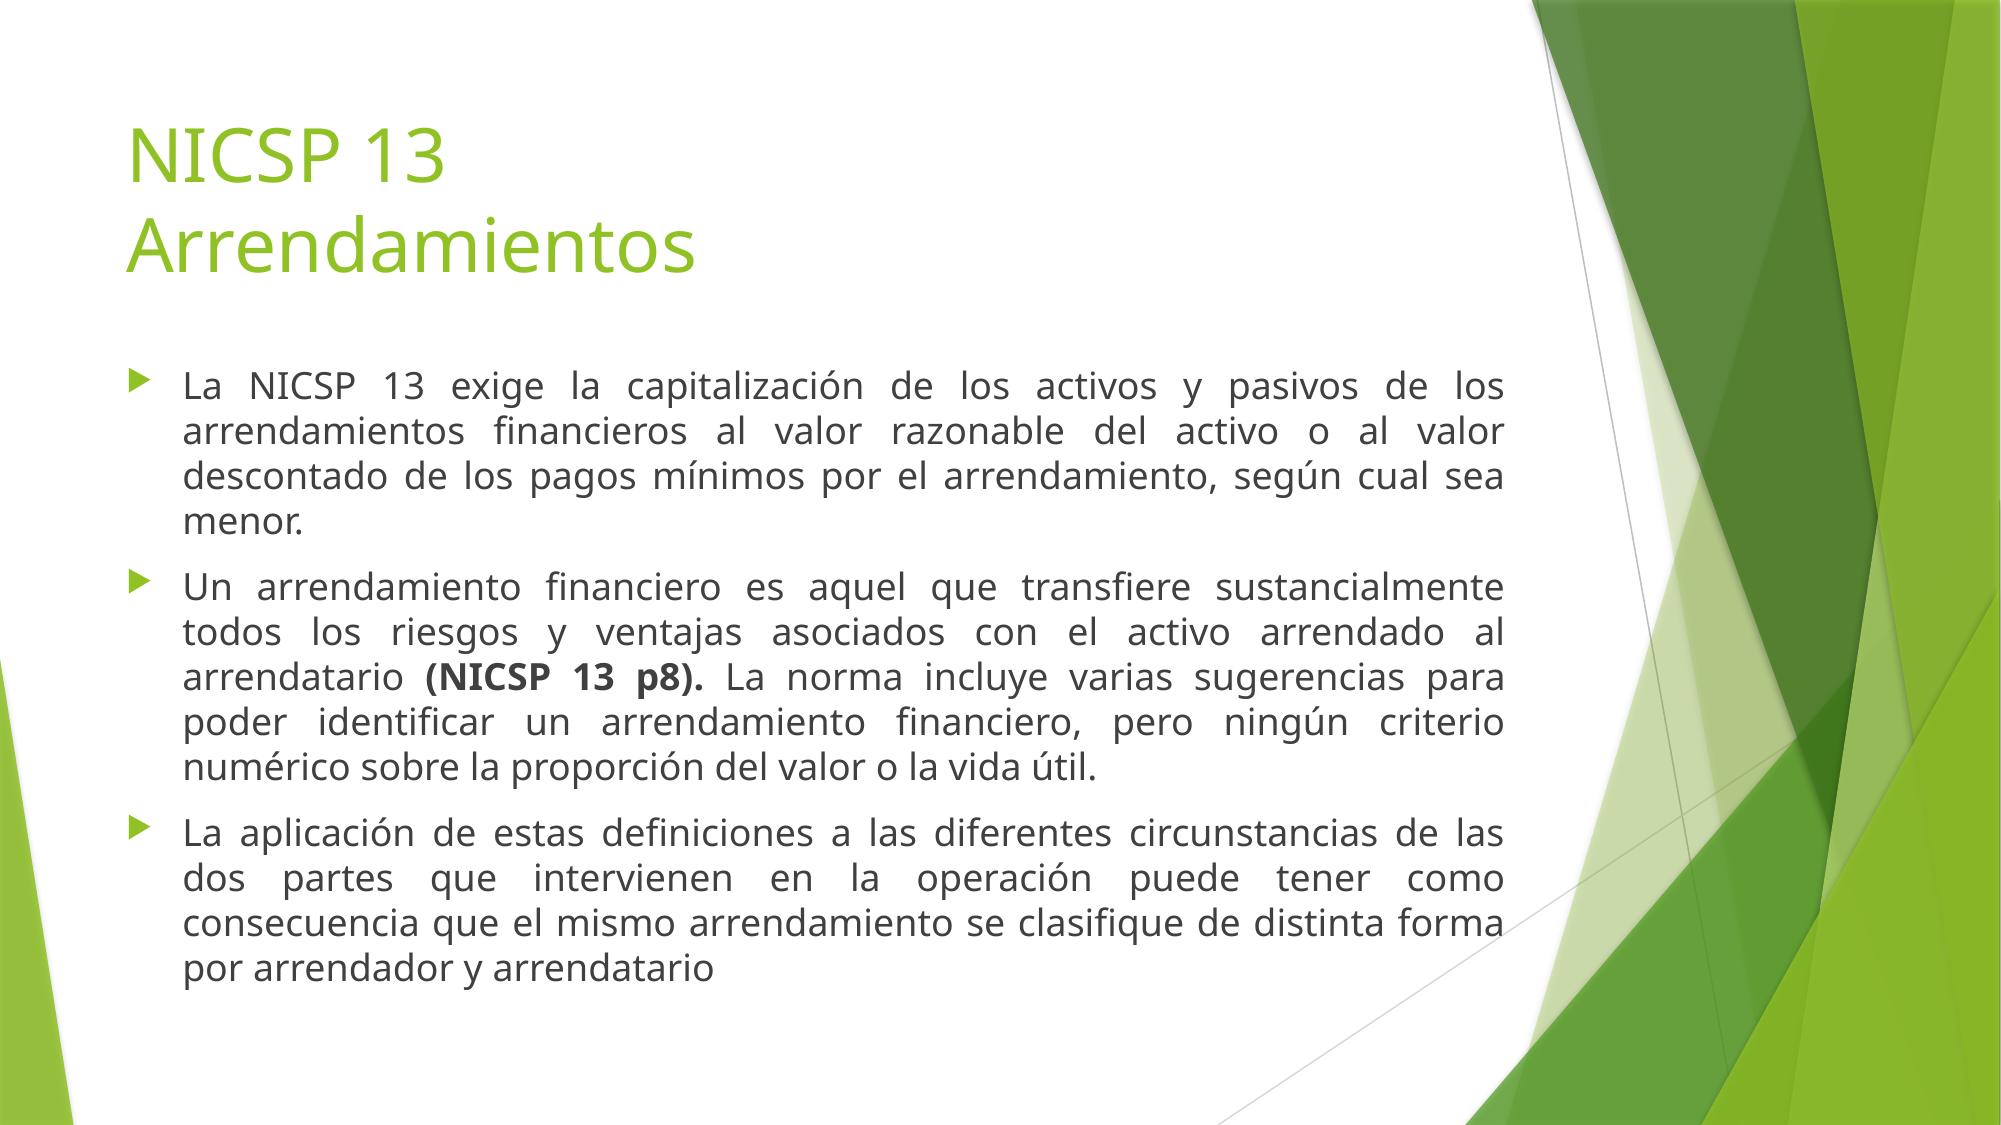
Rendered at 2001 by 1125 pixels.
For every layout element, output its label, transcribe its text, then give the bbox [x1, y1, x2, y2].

list La NICSP 13 exige la capitalización de los activos y pasivos de los arrendamientos financieros al valor razonable del activo o al valor descontado de los pagos mínimos por el arrendamiento, según cual sea menor. Un arrendamiento financiero es aquel que transfiere sustancialmente todos los riesgos y ventajas asociados con el activo arrendado al arrendatario (NICSP 13 p8). La norma incluye varias sugerencias para poder identificar un arrendamiento financiero, pero ningún criterio numérico sobre la proporción del valor o la vida útil. La aplicación de estas definiciones a las diferentes circunstancias de las dos partes que intervienen en la operación puede tener como consecuencia que el mismo arrendamiento se clasifique de distinta forma por arrendador y arrendatario [111, 354, 1522, 992]
title NICSP 13 Arrendamientos [111, 99, 1522, 317]
